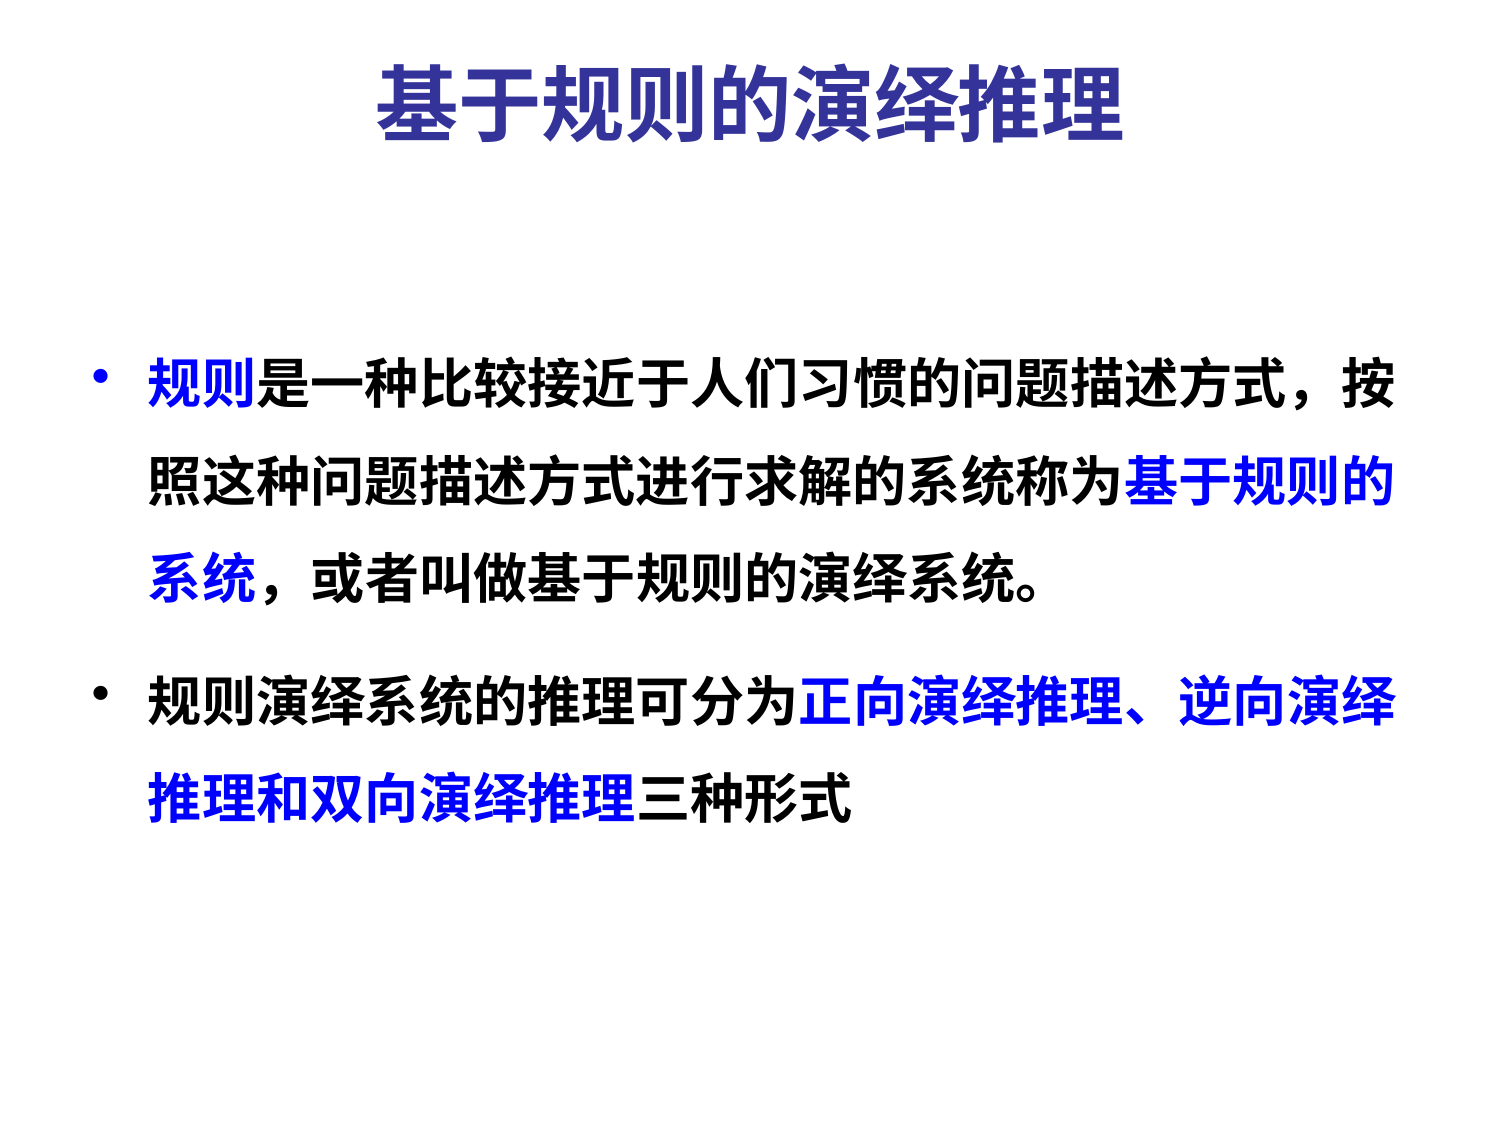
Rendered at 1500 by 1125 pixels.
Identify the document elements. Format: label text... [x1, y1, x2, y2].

title 基于规则的演绎推理 [75, 31, 1425, 173]
list 规则是一种比较接近于人们习惯的问题描述方式，按照这种问题描述方式进行求解的系统称为基于规则的系统，或者叫做基于规则的演绎系统。 规则演绎系统的推理可分为正向演绎推理、逆向演绎推理和双向演绎推理三种形式 [76, 219, 1427, 963]
